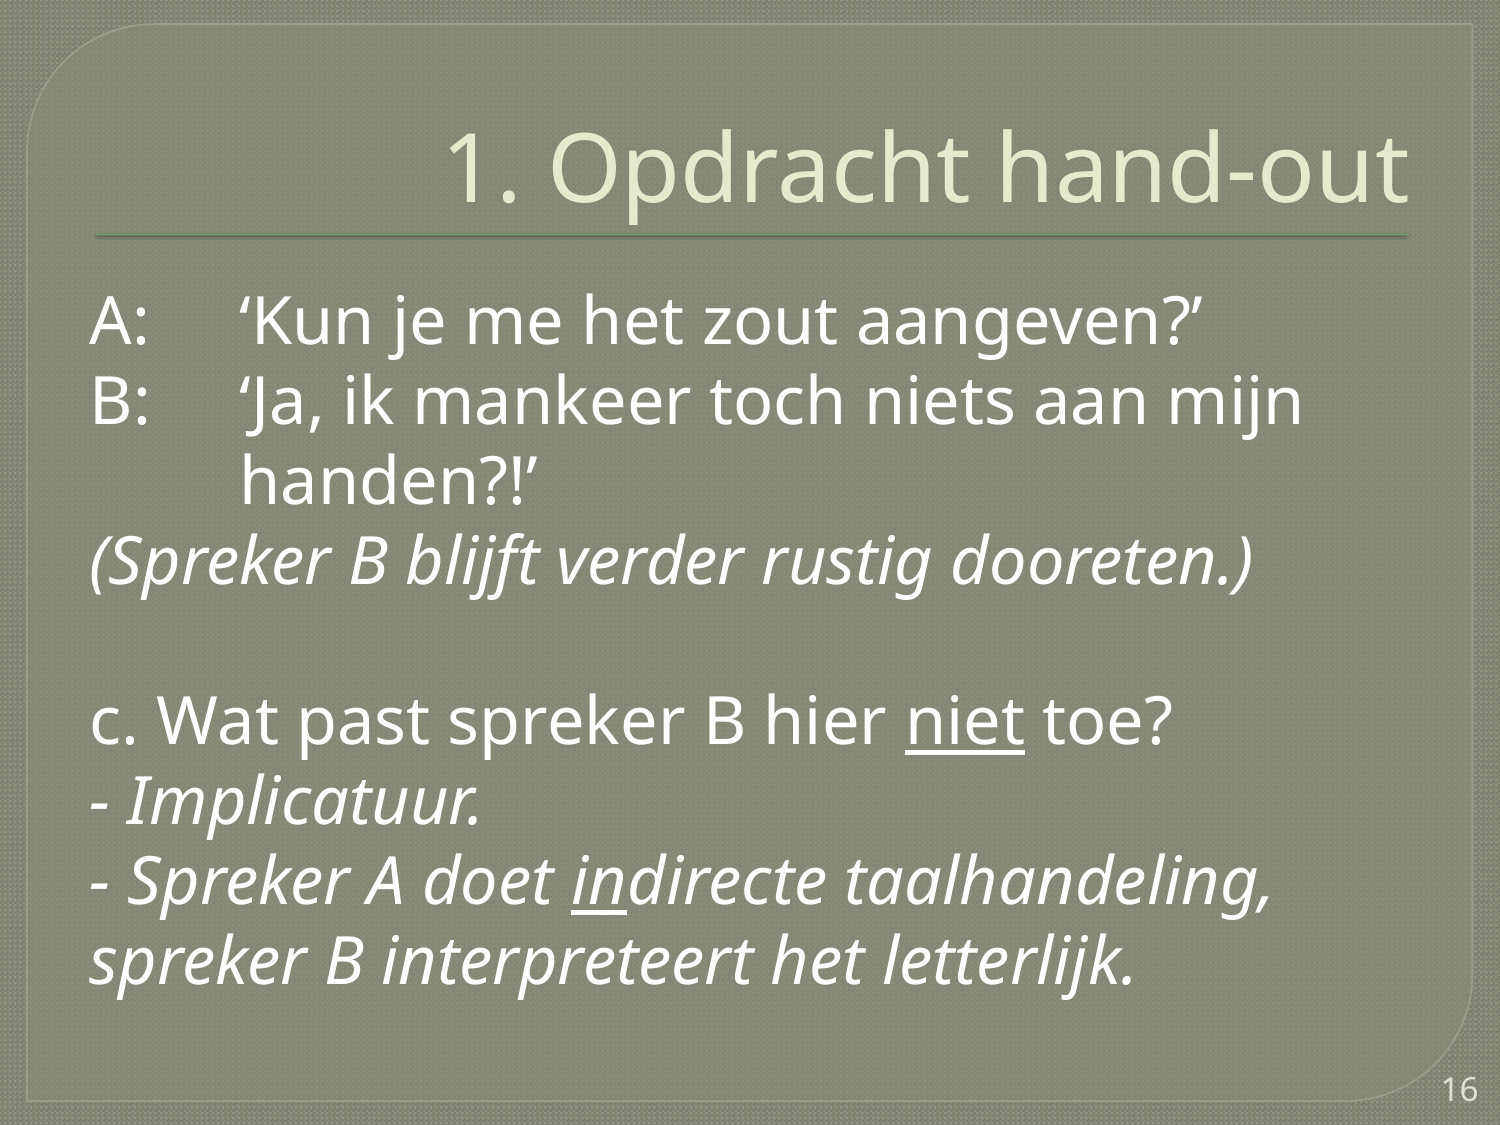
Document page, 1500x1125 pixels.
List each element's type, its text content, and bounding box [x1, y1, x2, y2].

list A: ‘Kun je me het zout aangeven?’ B: ‘Ja, ik mankeer toch niets aan mijn handen?!’ (Spreker B blijft verder rustig dooreten.) c. Wat past spreker B hier niet toe? - Implicatuur. - Spreker A doet indirecte taalhandeling, spreker B interpreteert het letterlijk. [75, 270, 1425, 1013]
title 1. Opdracht hand-out [75, 41, 1425, 230]
slide_number 16 [1417, 1068, 1494, 1114]
